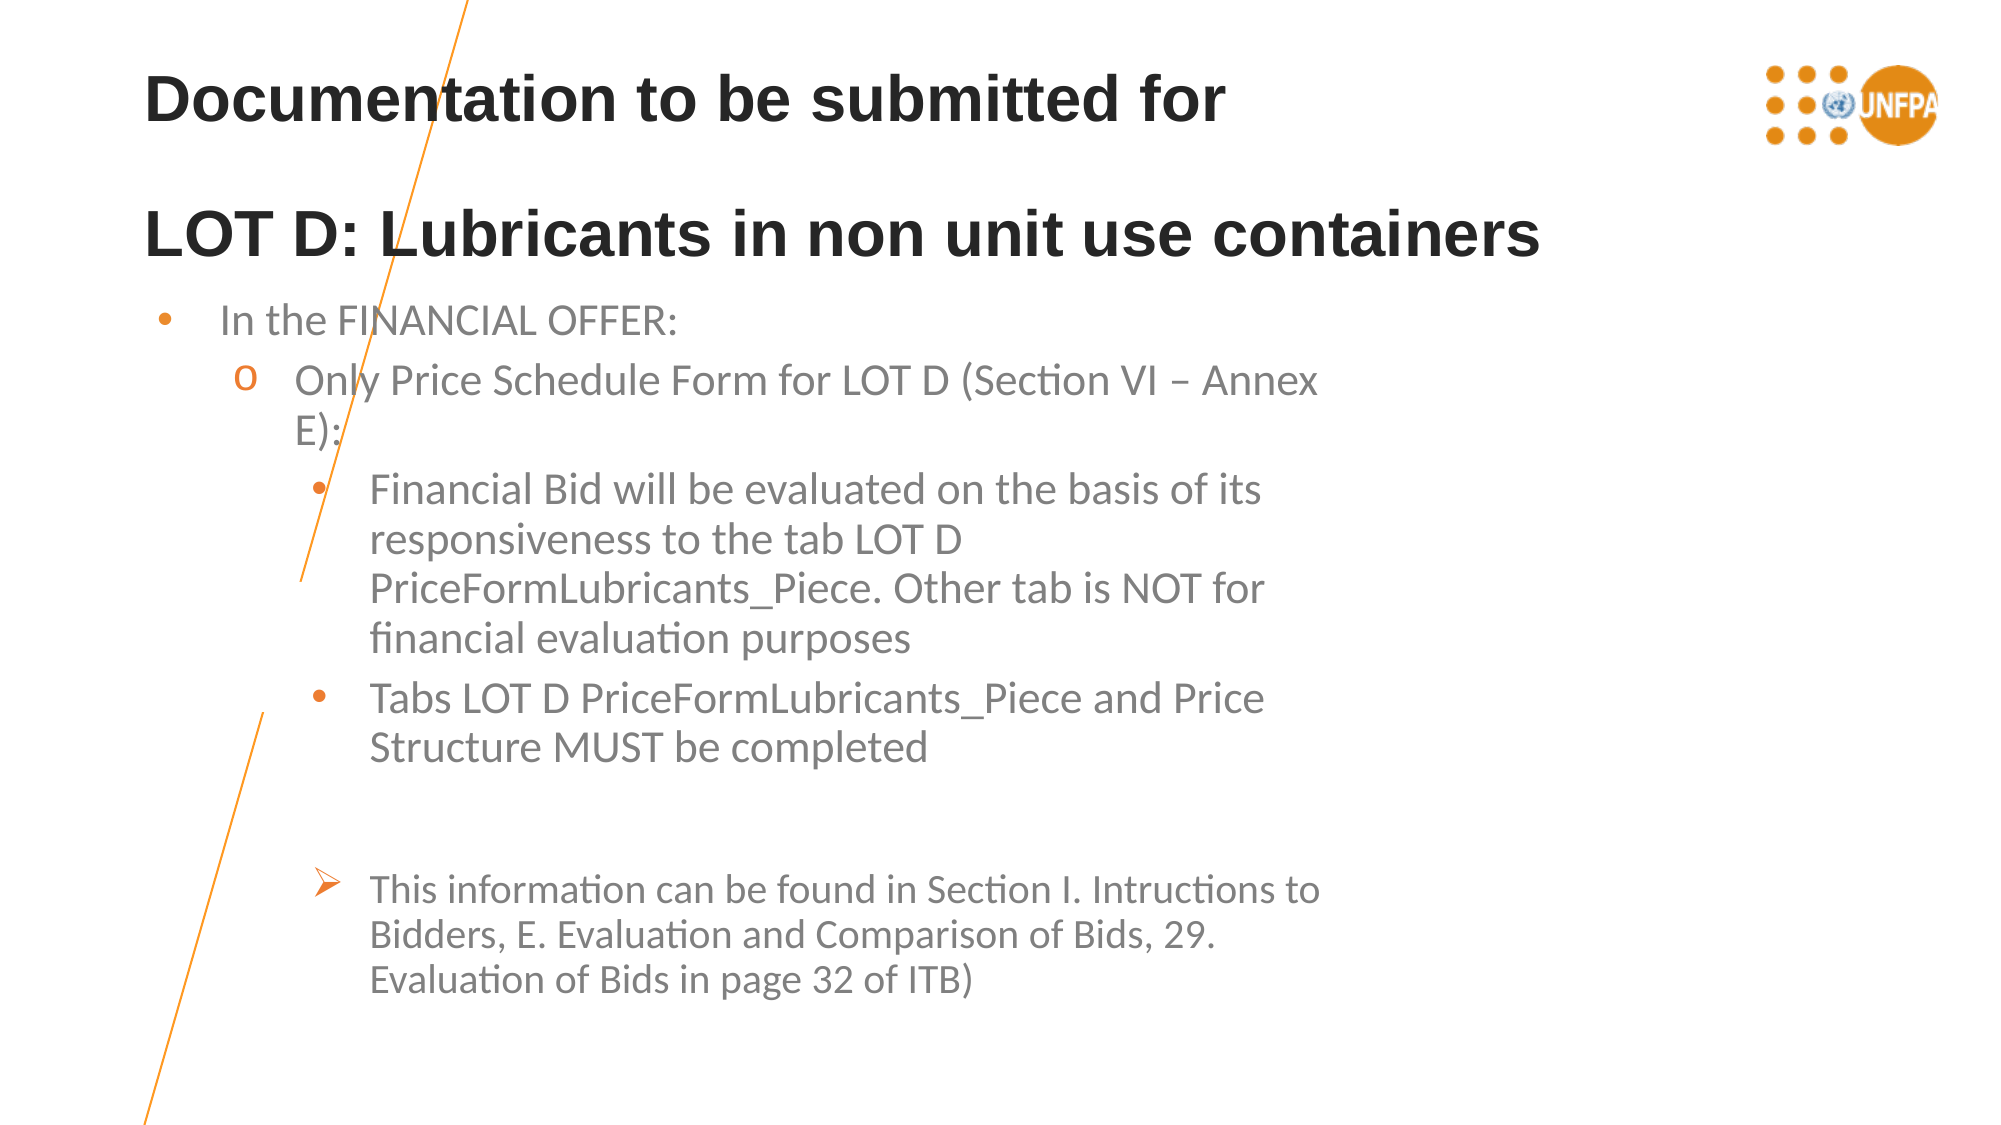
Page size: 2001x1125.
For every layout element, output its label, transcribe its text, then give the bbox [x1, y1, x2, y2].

picture [1766, 65, 1939, 146]
list In the FINANCIAL OFFER: Only Price Schedule Form for LOT D (Section VI – Annex E): Financial Bid will be evaluated on the basis of its responsiveness to the tab LOT D PriceFormLubricants_Piece. Other tab is NOT for financial evaluation purposes Tabs LOT D PriceFormLubricants_Piece and Price Structure MUST be completed This information can be found in Section I. Intructions to Bidders, E. Evaluation and Comparison of Bids, 29. Evaluation of Bids in page 32 of ITB) [129, 288, 1383, 1028]
title Documentation to be submitted for LOT D: Lubricants in non unit use containers [129, 136, 1677, 220]
